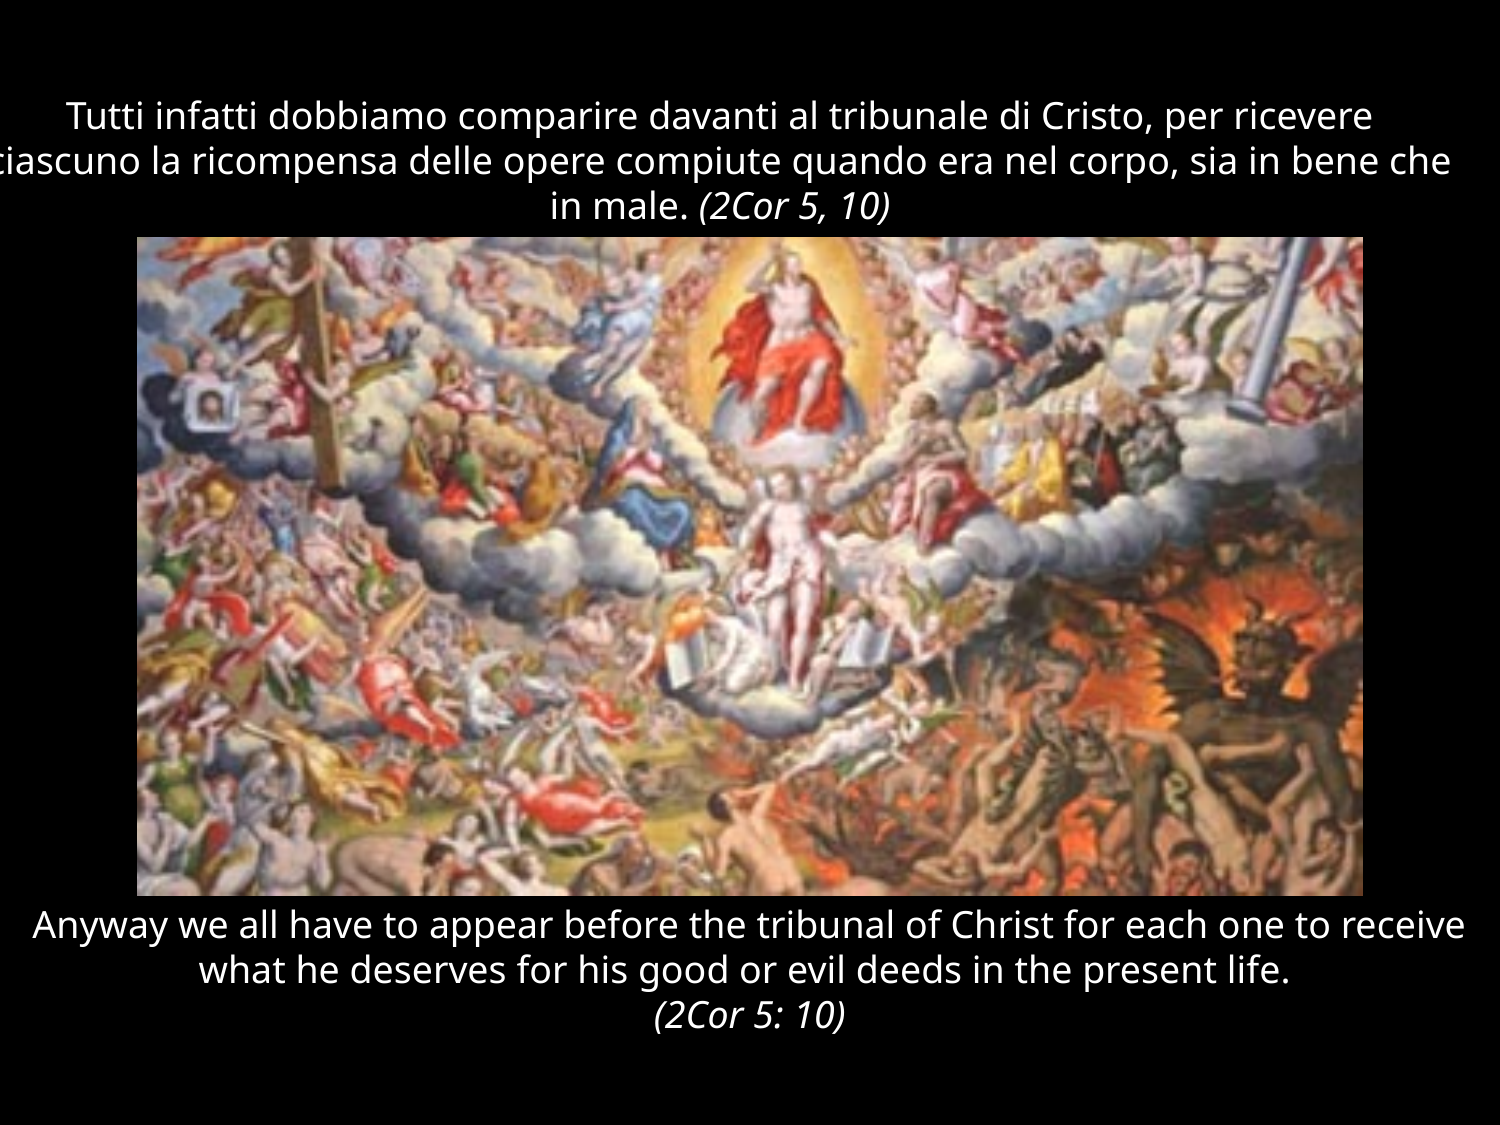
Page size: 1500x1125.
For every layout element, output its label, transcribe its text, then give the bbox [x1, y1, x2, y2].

title Tutti infatti dobbiamo comparire davanti al tribunale di Cristo, per ricevere ciascuno la ricompensa delle opere compiute quando era nel corpo, sia in bene che in male. (2Cor 5, 10) [0, 66, 1471, 254]
picture [137, 237, 1363, 896]
text_box Anyway we all have to appear before the tribunal of Christ for each one to receive what he deserves for his good or evil deeds in the present life. (2Cor 5: 10) [0, 893, 1500, 1043]
